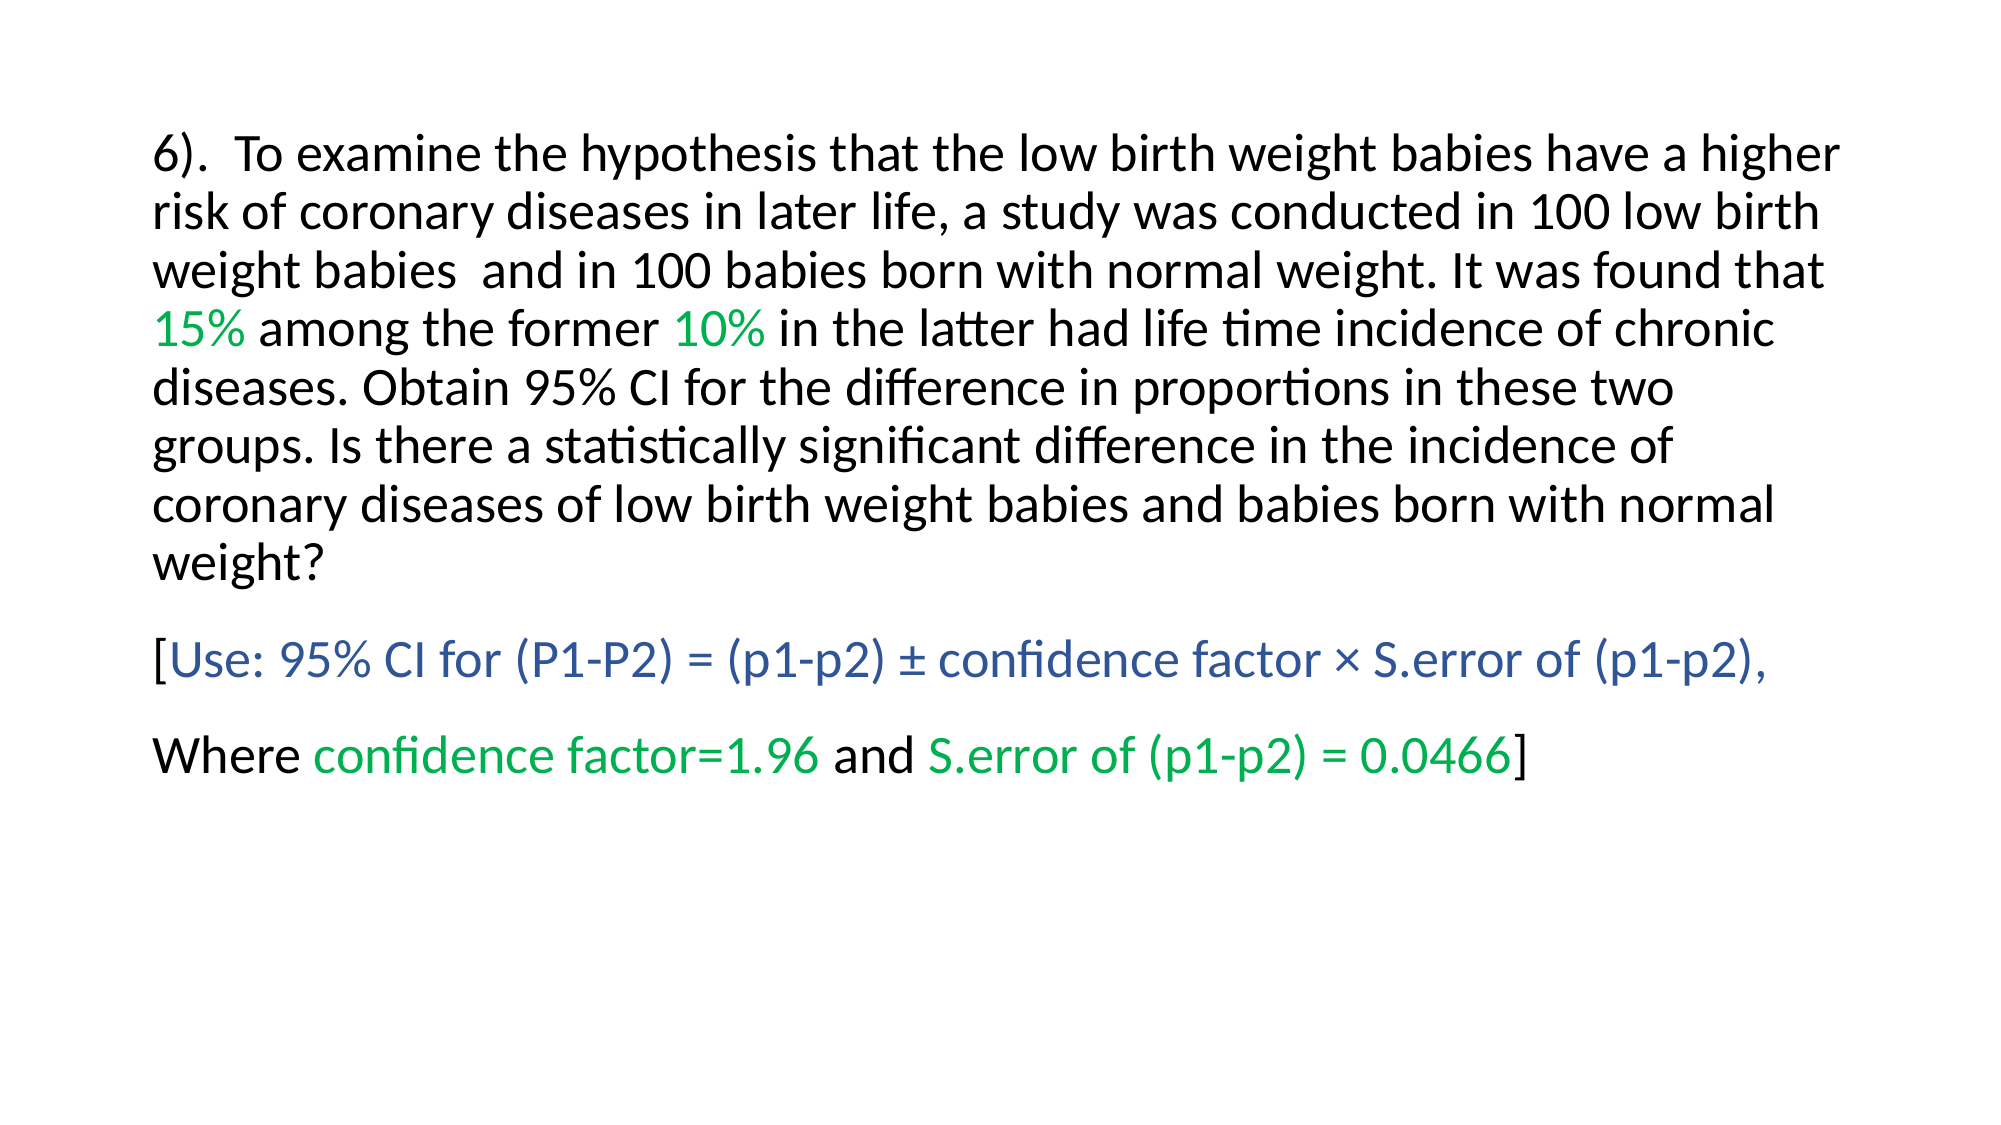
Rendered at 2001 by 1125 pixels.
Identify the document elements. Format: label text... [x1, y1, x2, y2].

list 6). To examine the hypothesis that the low birth weight babies have a higher risk of coronary diseases in later life, a study was conducted in 100 low birth weight babies and in 100 babies born with normal weight. It was found that 15% among the former 10% in the latter had life time incidence of chronic diseases. Obtain 95% CI for the difference in proportions in these two groups. Is there a statistically significant difference in the incidence of coronary diseases of low birth weight babies and babies born with normal weight? [Use: 95% CI for (P1-P2) = (p1-p2) ± confidence factor × S.error of (p1-p2), Where confidence factor=1.96 and S.error of (p1-p2) = 0.0466] [137, 116, 1863, 1014]
